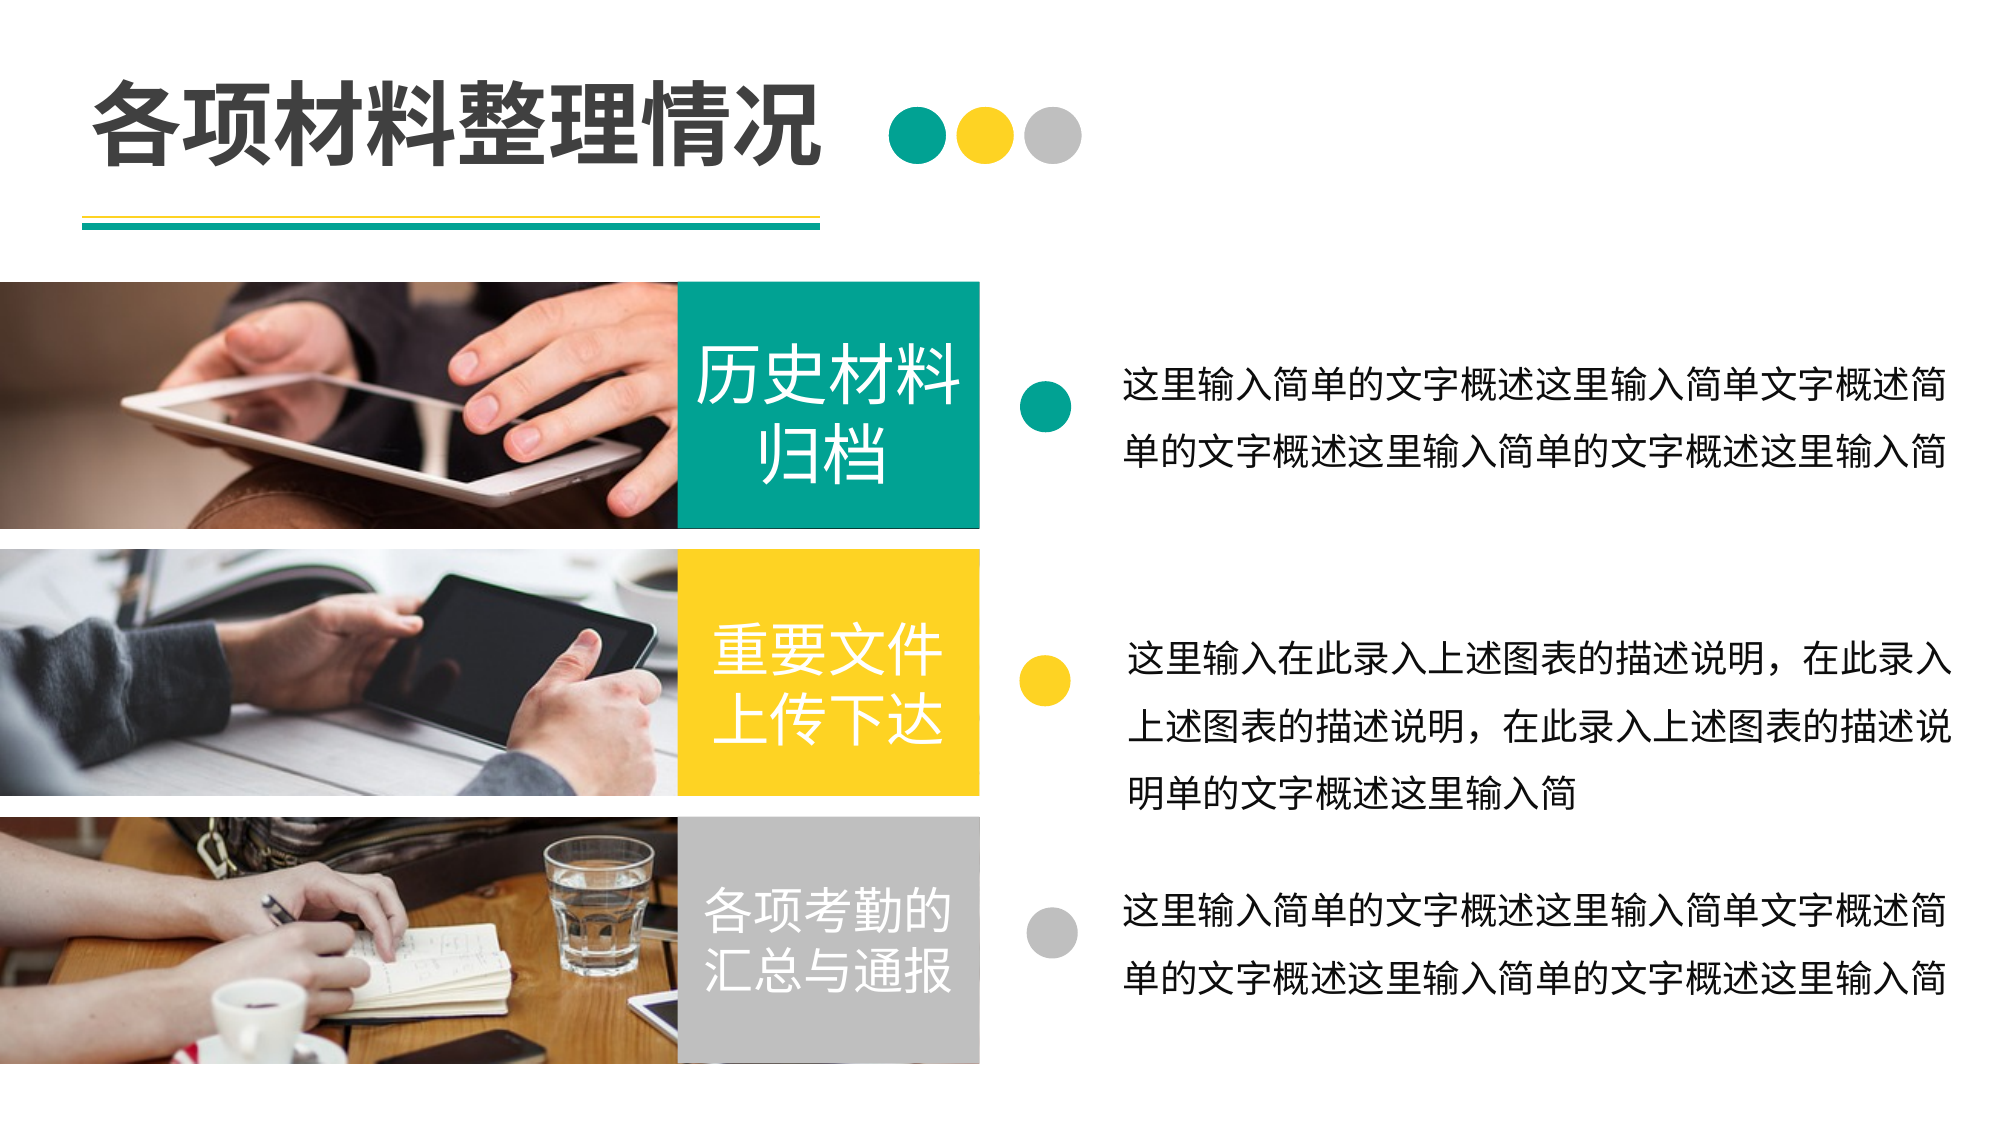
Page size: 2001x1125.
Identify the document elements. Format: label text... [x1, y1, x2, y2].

text_box [1025, 906, 1079, 960]
text_box [1019, 380, 1073, 434]
picture [0, 817, 677, 1064]
text_box 这里输入简单的文字概述这里输入简单文字概述简单的文字概述这里输入简单的文字概述这里输入简 [1107, 331, 1974, 481]
text_box 这里输入在此录入上述图表的描述说明，在此录入上述图表的描述说明，在此录入上述图表的描述说明单的文字概述这里输入简 [1113, 605, 1980, 823]
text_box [677, 549, 980, 796]
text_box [81, 216, 820, 227]
picture [0, 549, 677, 796]
text_box 这里输入简单的文字概述这里输入简单文字概述简单的文字概述这里输入简单的文字概述这里输入简 [1107, 857, 1974, 1007]
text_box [677, 281, 980, 529]
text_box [677, 816, 980, 1064]
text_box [883, 101, 1087, 170]
text_box 各项材料整理情况 [75, 60, 840, 185]
picture [0, 282, 677, 529]
text_box [1018, 654, 1072, 708]
